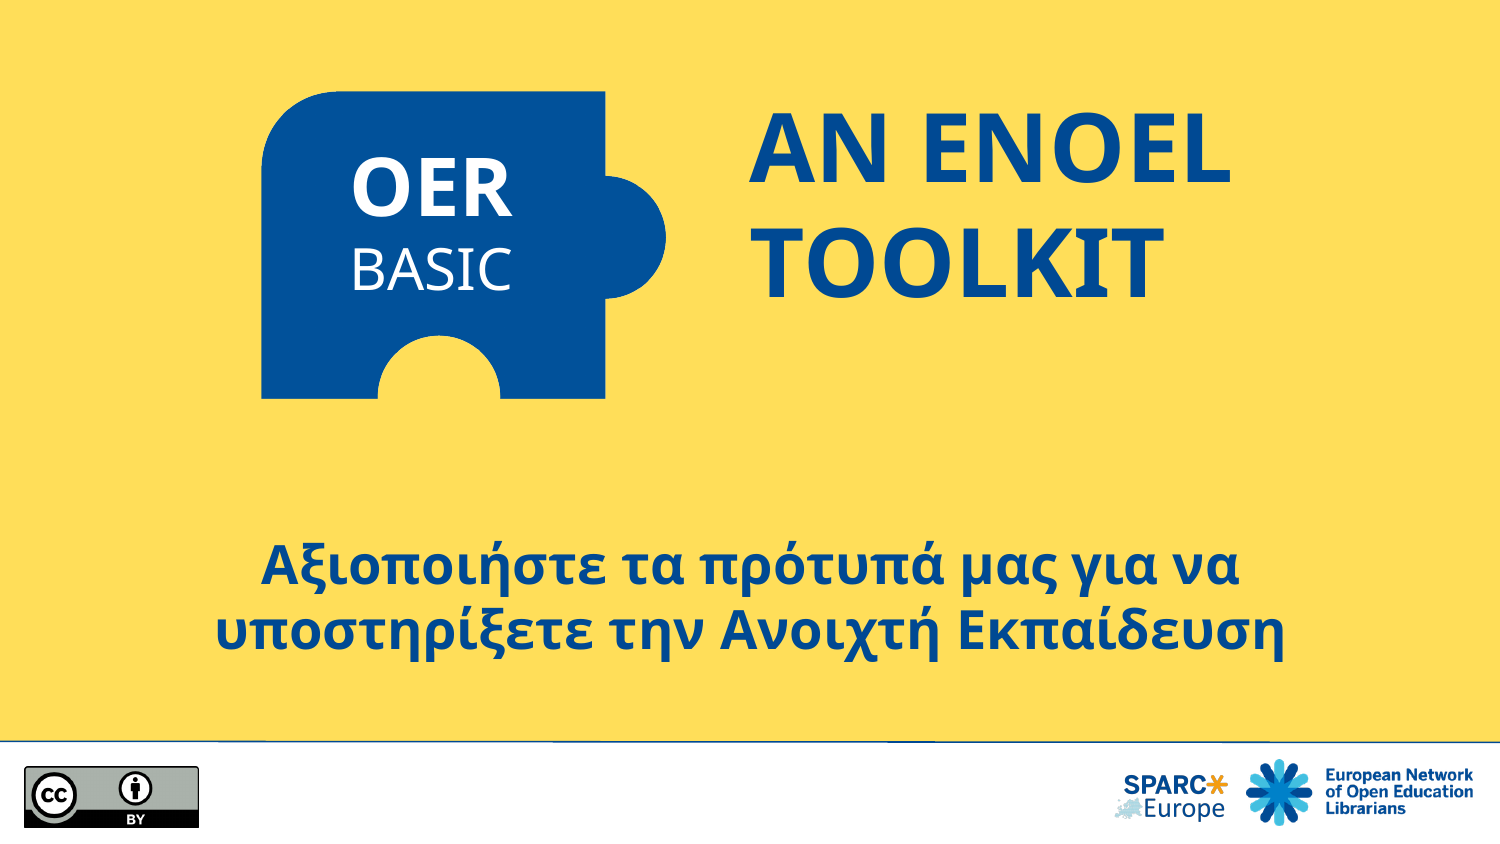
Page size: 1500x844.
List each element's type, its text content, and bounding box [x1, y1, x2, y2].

picture [1246, 759, 1473, 826]
text_box Αξιοποιήστε τα πρότυπά μας για να υποστηρίξετε την Ανοιχτή Εκπαίδευση [63, 515, 1440, 676]
picture [1114, 757, 1232, 824]
text_box AN ENOEL TOOLKIT [734, 72, 1386, 333]
picture [261, 91, 666, 399]
picture [24, 765, 199, 828]
text_box [0, 750, 1500, 844]
text_box OER BASIC [671, 116, 951, 321]
